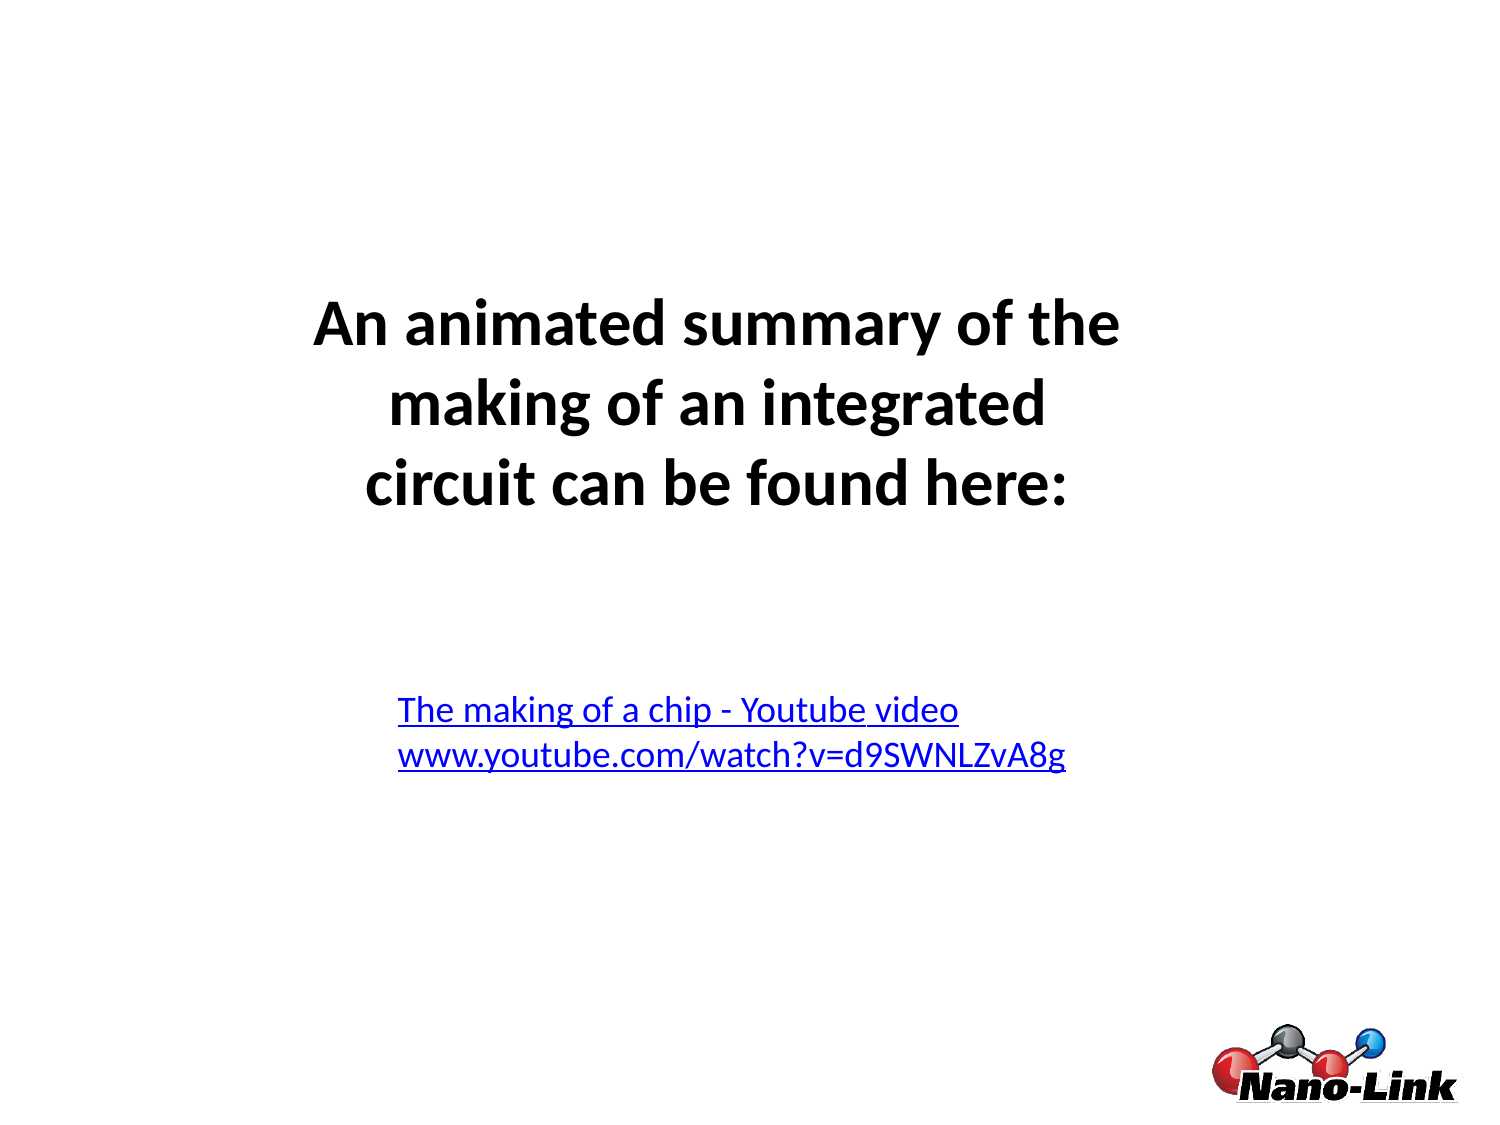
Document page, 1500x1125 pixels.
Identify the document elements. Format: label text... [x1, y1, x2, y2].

text_box The making of a chip - Youtube video www.youtube.com/watch?v=d9SWNLZvA8g [382, 677, 1082, 827]
picture [1212, 1024, 1463, 1103]
title An animated summary of the making of an integrated circuit can be found here: [294, 271, 1141, 589]
